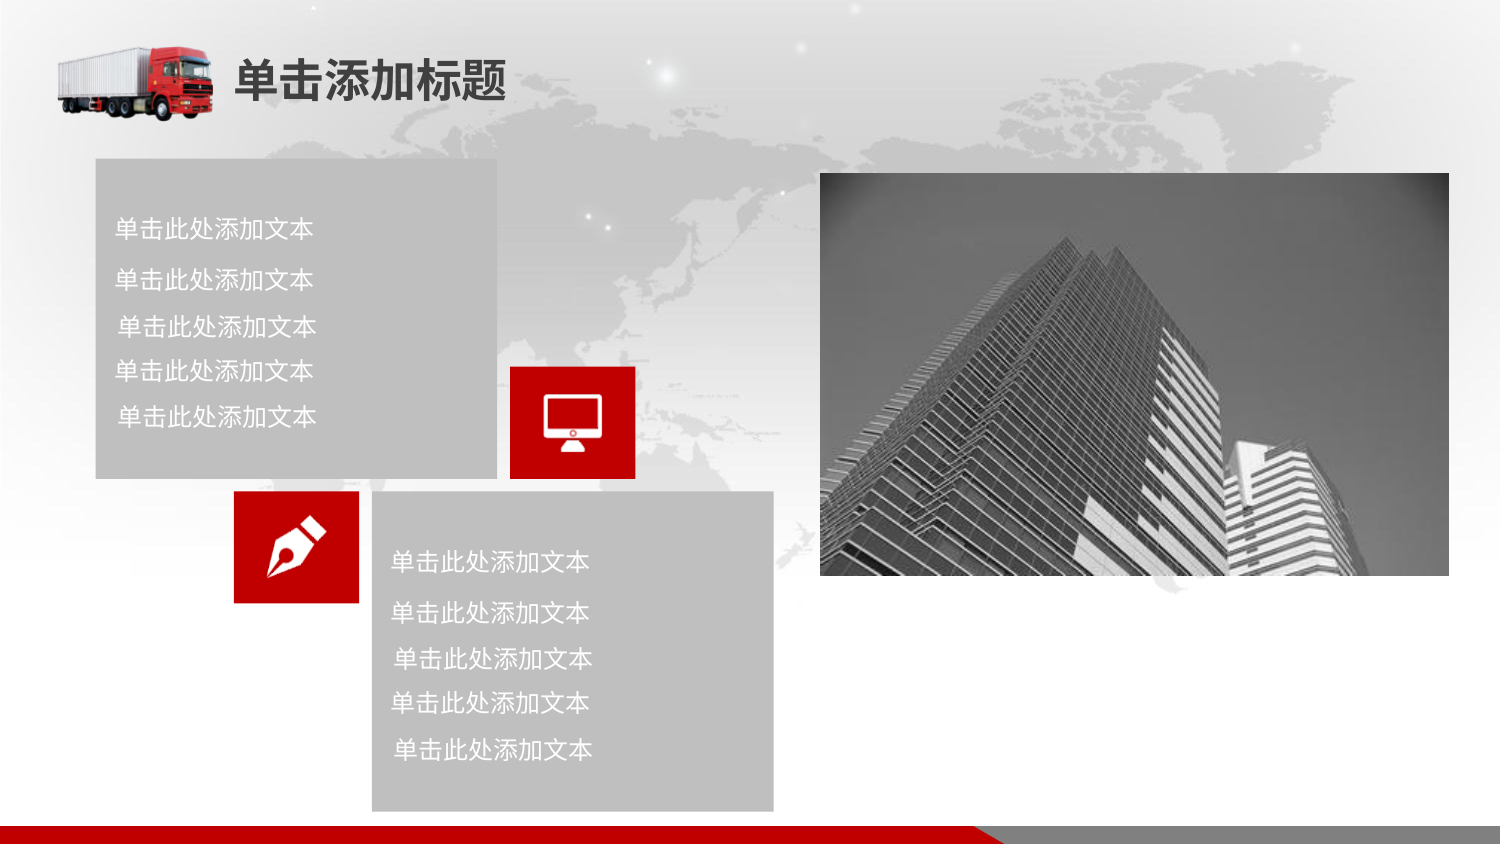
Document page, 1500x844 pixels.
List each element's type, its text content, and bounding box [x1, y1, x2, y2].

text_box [371, 491, 774, 812]
picture [0, 0, 1500, 607]
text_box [509, 366, 636, 480]
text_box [233, 491, 360, 604]
title 单击添加标题 [218, 44, 916, 115]
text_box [95, 158, 498, 480]
